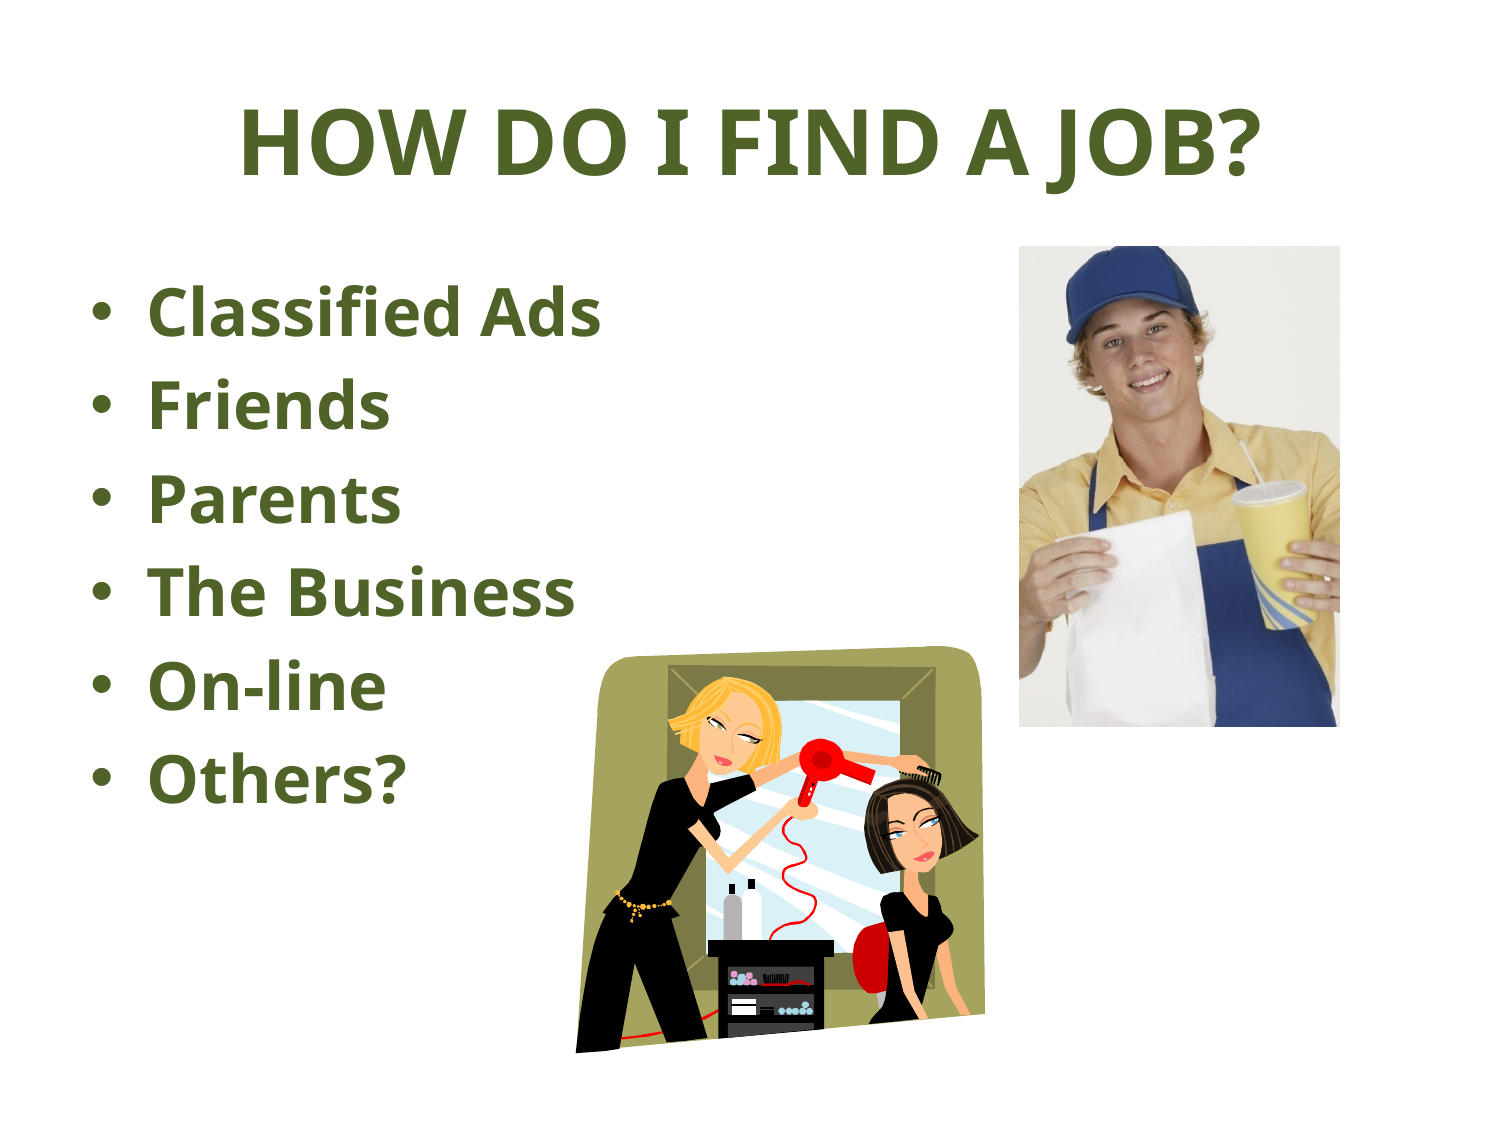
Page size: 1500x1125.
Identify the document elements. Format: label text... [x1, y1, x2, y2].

title HOW DO I FIND A JOB? [75, 45, 1425, 233]
list Classified Ads Friends Parents The Business On-line Others? [75, 262, 1425, 1005]
picture [1019, 245, 1340, 727]
picture [573, 644, 987, 1055]
